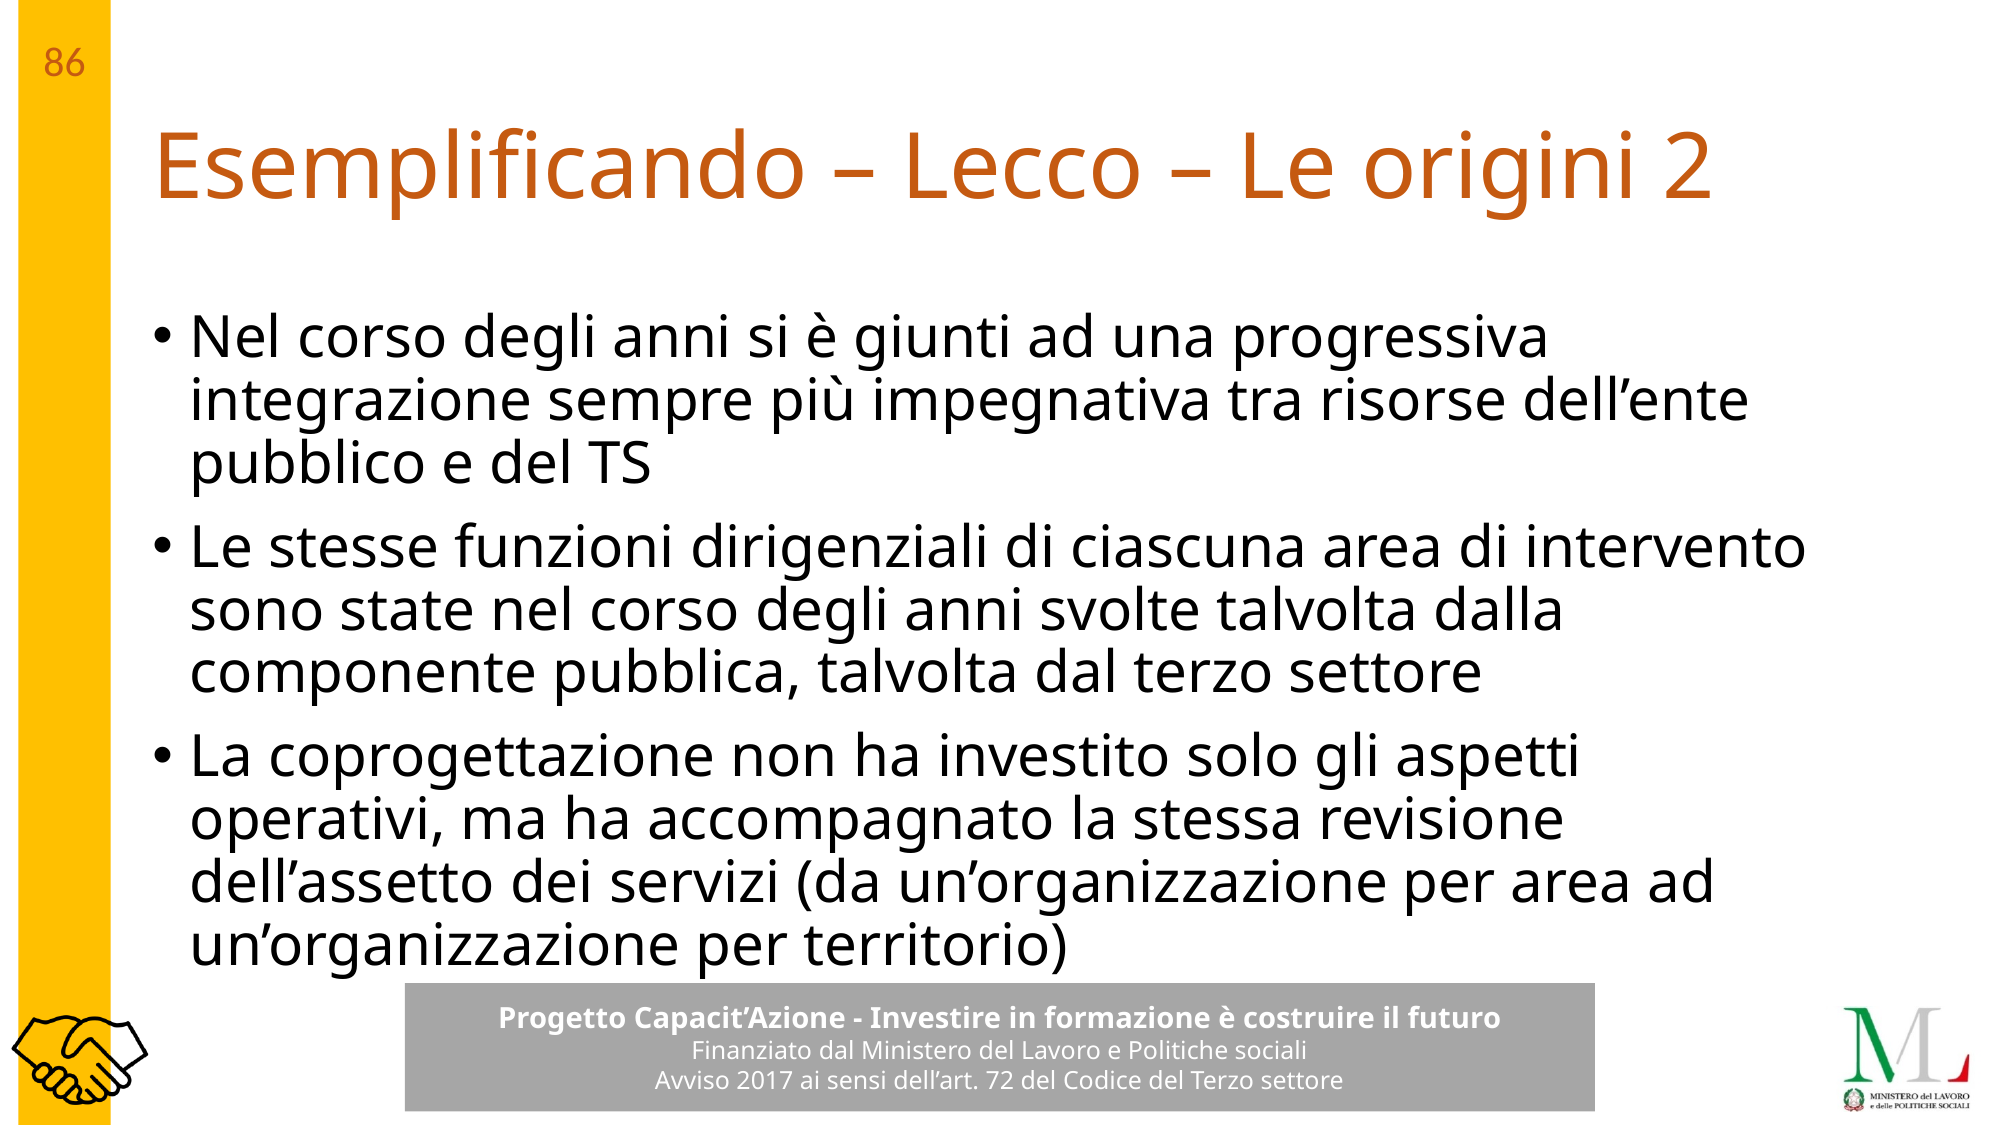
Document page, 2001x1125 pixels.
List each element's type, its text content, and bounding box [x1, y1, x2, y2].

list Nel corso degli anni si è giunti ad una progressiva integrazione sempre più impegnativa tra risorse dell’ente pubblico e del TS Le stesse funzioni dirigenziali di ciascuna area di intervento sono state nel corso degli anni svolte talvolta dalla componente pubblica, talvolta dal terzo settore La coprogettazione non ha investito solo gli aspetti operativi, ma ha accompagnato la stessa revisione dell’assetto dei servizi (da un’organizzazione per area ad un’organizzazione per territorio) [137, 299, 1863, 1014]
slide_number 86 [1911, 1057, 1995, 1118]
picture [10, 1009, 149, 1109]
picture [1826, 1006, 1987, 1112]
title Esemplificando – Lecco – Le origini 2 [137, 59, 1863, 278]
